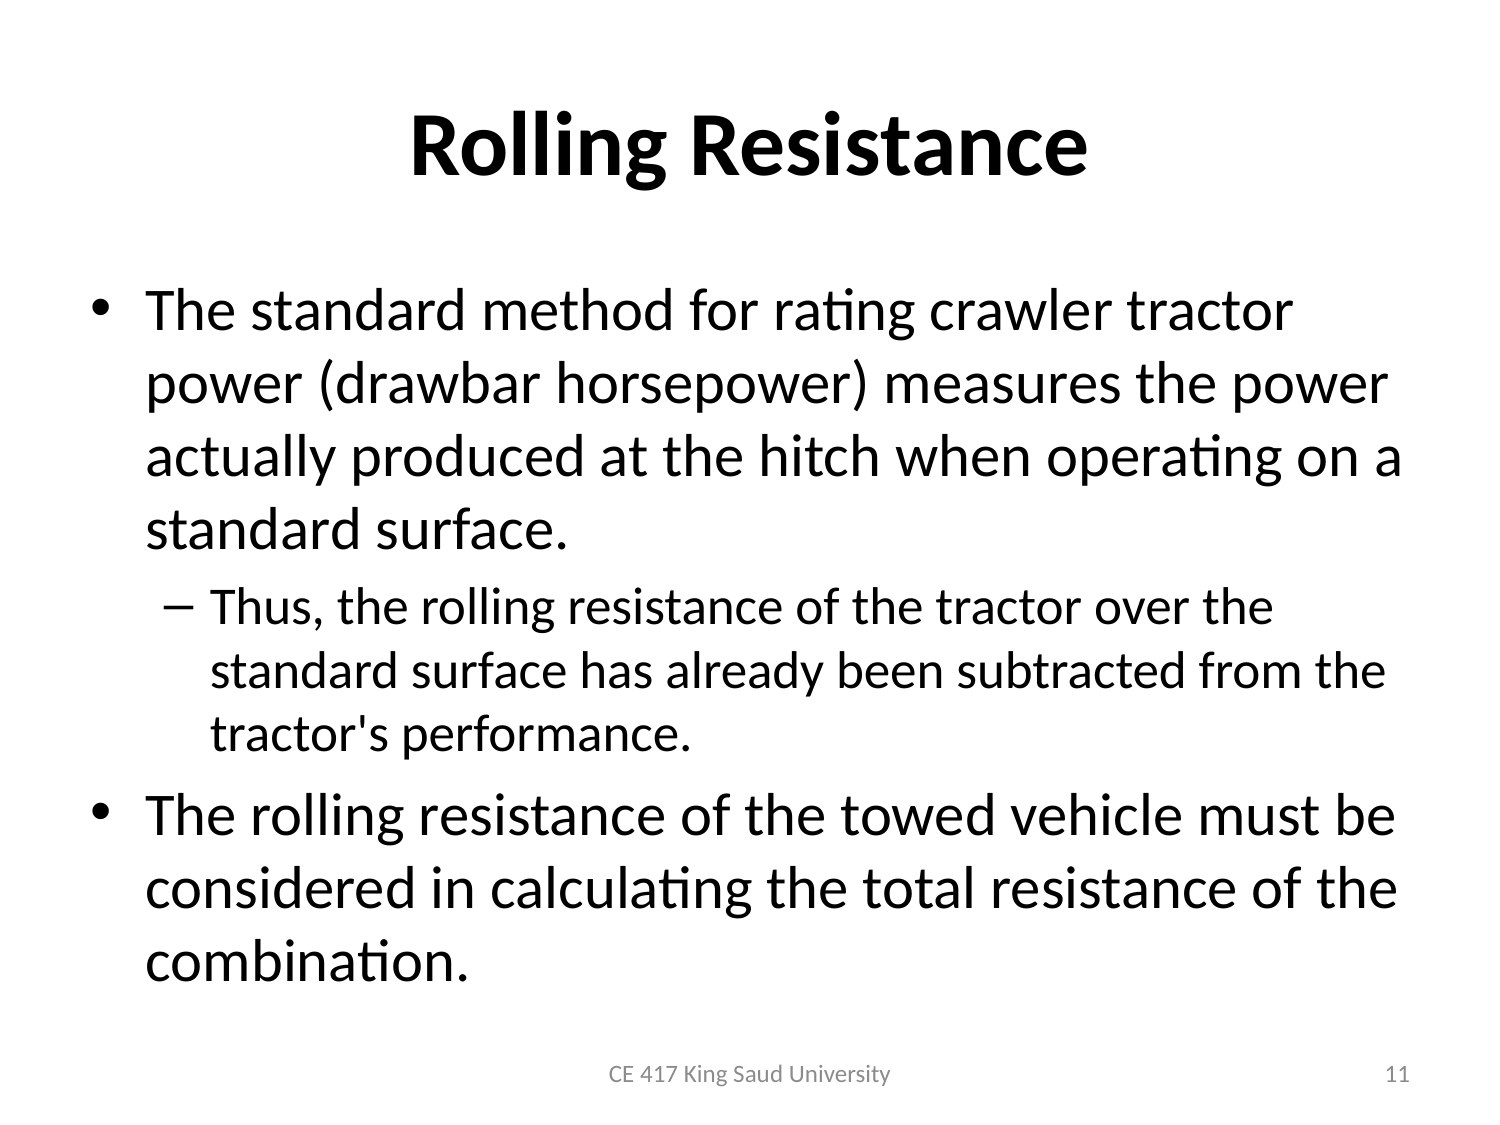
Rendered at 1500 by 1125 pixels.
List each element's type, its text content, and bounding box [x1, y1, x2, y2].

slide_number 11 [1074, 1042, 1425, 1103]
title Rolling Resistance [75, 45, 1425, 233]
list The standard method for rating crawler tractor power (drawbar horsepower) measures the power actually produced at the hitch when operating on a standard surface. Thus, the rolling resistance of the tractor over the standard surface has already been subtracted from the tractor's performance. The rolling resistance of the towed vehicle must be considered in calculating the total resistance of the combination. [75, 262, 1425, 1005]
footer CE 417 King Saud University [512, 1042, 988, 1103]
